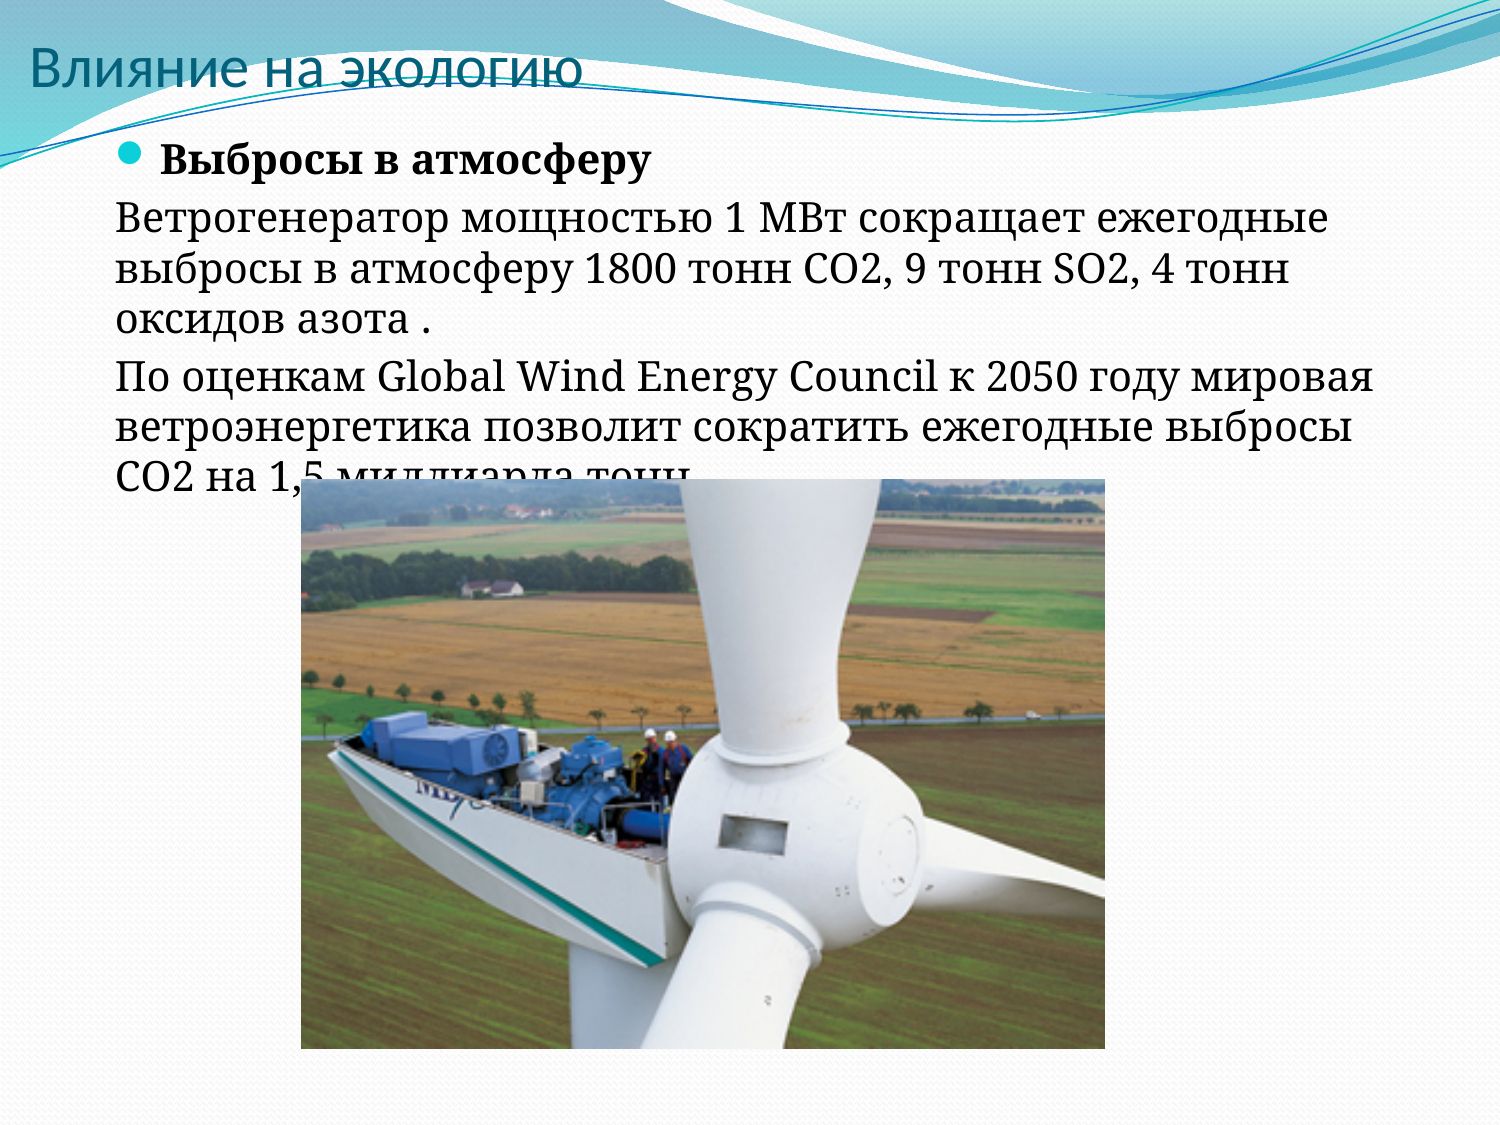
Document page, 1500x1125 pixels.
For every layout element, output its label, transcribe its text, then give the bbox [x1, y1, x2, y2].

list Выбросы в атмосферу Ветрогенератор мощностью 1 МВт сокращает ежегодные выбросы в атмосферу 1800 тонн СО2, 9 тонн SO2, 4 тонн оксидов азота . По оценкам Global Wind Energy Council к 2050 году мировая ветроэнергетика позволит сократить ежегодные выбросы СО2 на 1,5 миллиарда тонн. [100, 125, 1451, 1059]
picture [300, 479, 1105, 1049]
title Влияние на экологию [29, 19, 658, 100]
